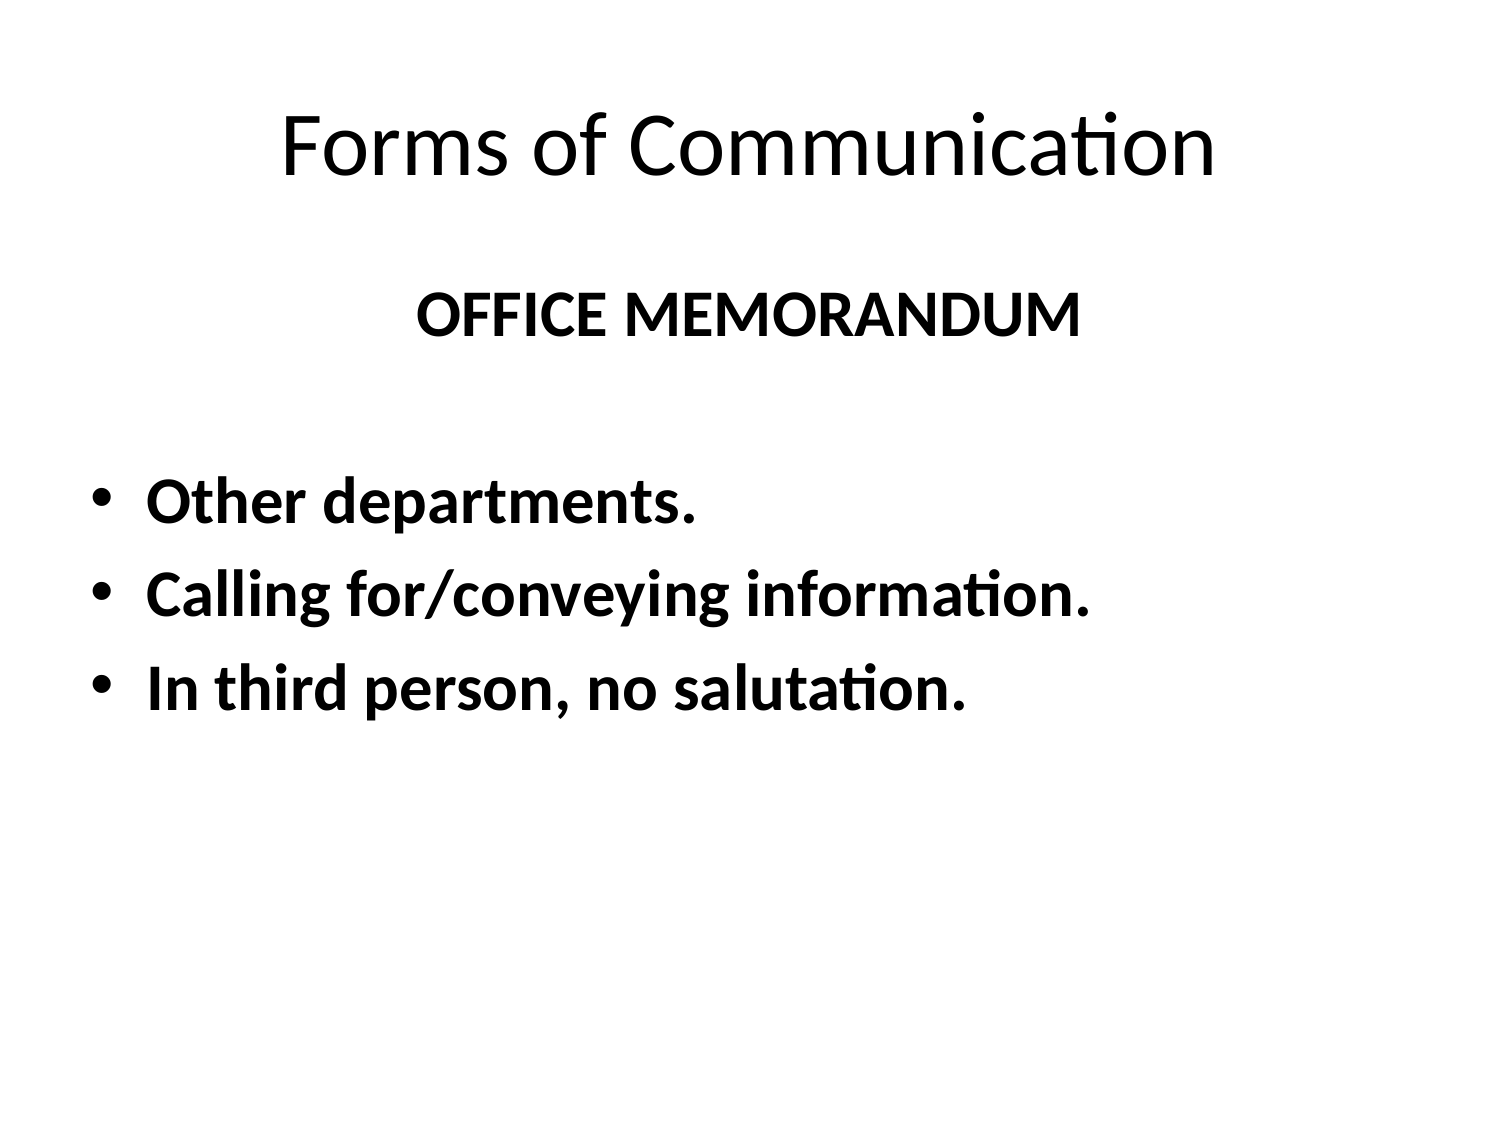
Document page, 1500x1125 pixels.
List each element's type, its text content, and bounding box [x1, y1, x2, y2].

list OFFICE MEMORANDUM Other departments. Calling for/conveying information. In third person, no salutation. [75, 262, 1425, 1005]
title Forms of Communication [75, 45, 1425, 233]
